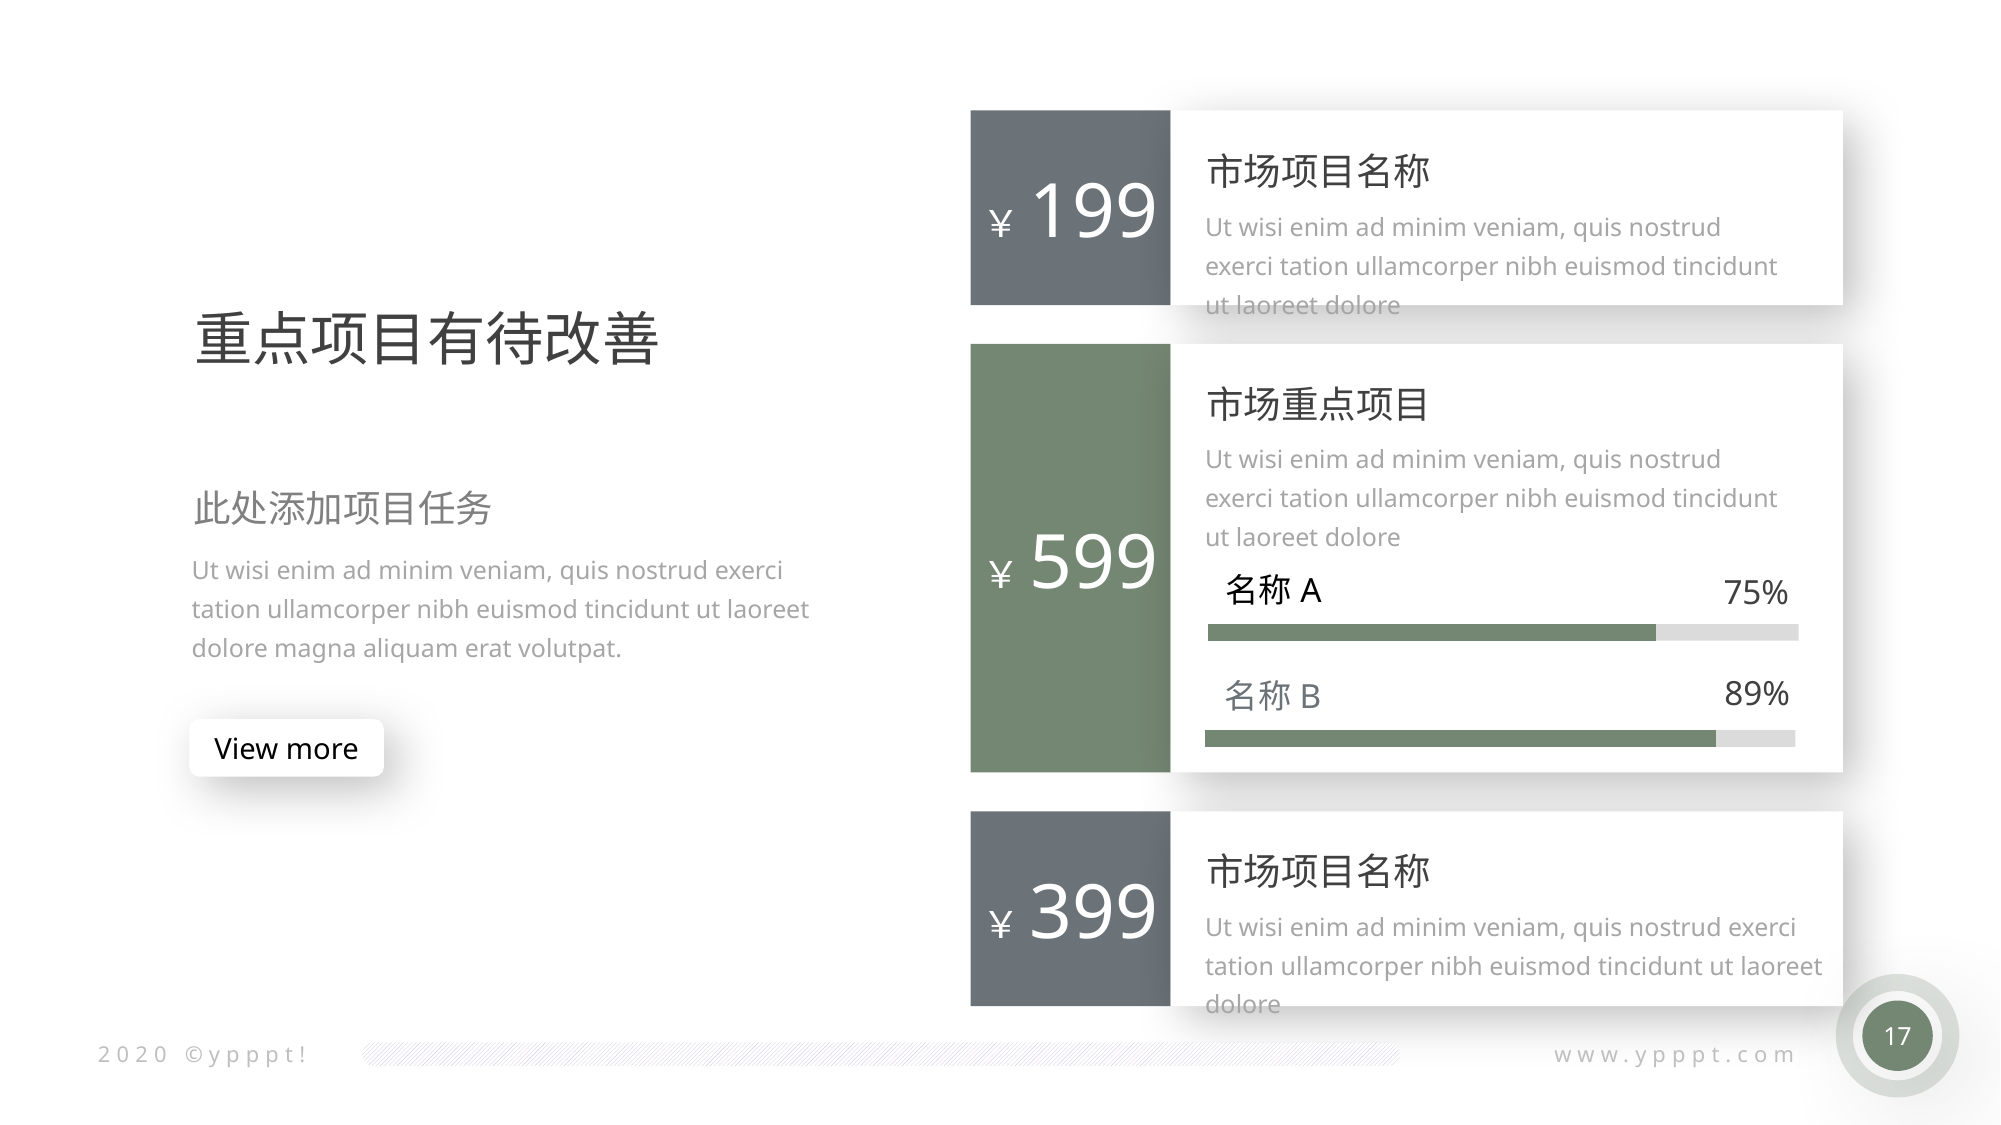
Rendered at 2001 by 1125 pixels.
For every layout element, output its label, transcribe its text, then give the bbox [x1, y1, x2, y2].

text_box Ut wisi enim ad minim veniam, quis nostrud exerci tation ullamcorper nibh euismod tincidunt ut laoreet dolore [1190, 427, 1811, 560]
text_box 重点项目有待改善 [179, 295, 676, 380]
text_box www.ypppt.com [1419, 1032, 1810, 1074]
text_box 市场项目名称 [1191, 840, 1447, 900]
text_box ￥399 [970, 810, 1172, 1007]
text_box View more [189, 719, 384, 777]
text_box Ut wisi enim ad minim veniam, quis nostrud exerci tation ullamcorper nibh euismod tincidunt ut laoreet dolore magna aliquam erat volutpat. [176, 538, 844, 670]
text_box 2020 ©ypppt! [83, 1032, 429, 1074]
text_box [1170, 811, 1843, 1007]
text_box ￥199 [970, 109, 1172, 306]
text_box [1835, 973, 1960, 1098]
text_box 名称B [1210, 667, 1336, 723]
text_box 89% [1709, 664, 1806, 719]
text_box Ut wisi enim ad minim veniam, quis nostrud exerci tation ullamcorper nibh euismod tincidunt ut laoreet dolore [1190, 195, 1811, 328]
text_box 名称A [1211, 561, 1337, 617]
text_box [1170, 110, 1843, 306]
text_box Ut wisi enim ad minim veniam, quis nostrud exerci tation ullamcorper nibh euismod tincidunt ut laoreet dolore [1190, 894, 1844, 1027]
text_box [360, 1041, 1401, 1067]
text_box [1170, 343, 1843, 773]
text_box 此处添加项目任务 [178, 477, 509, 538]
text_box 市场重点项目 [1191, 373, 1447, 434]
text_box 75% [1708, 564, 1805, 619]
text_box 市场项目名称 [1191, 141, 1447, 201]
text_box ￥599 [970, 343, 1170, 773]
